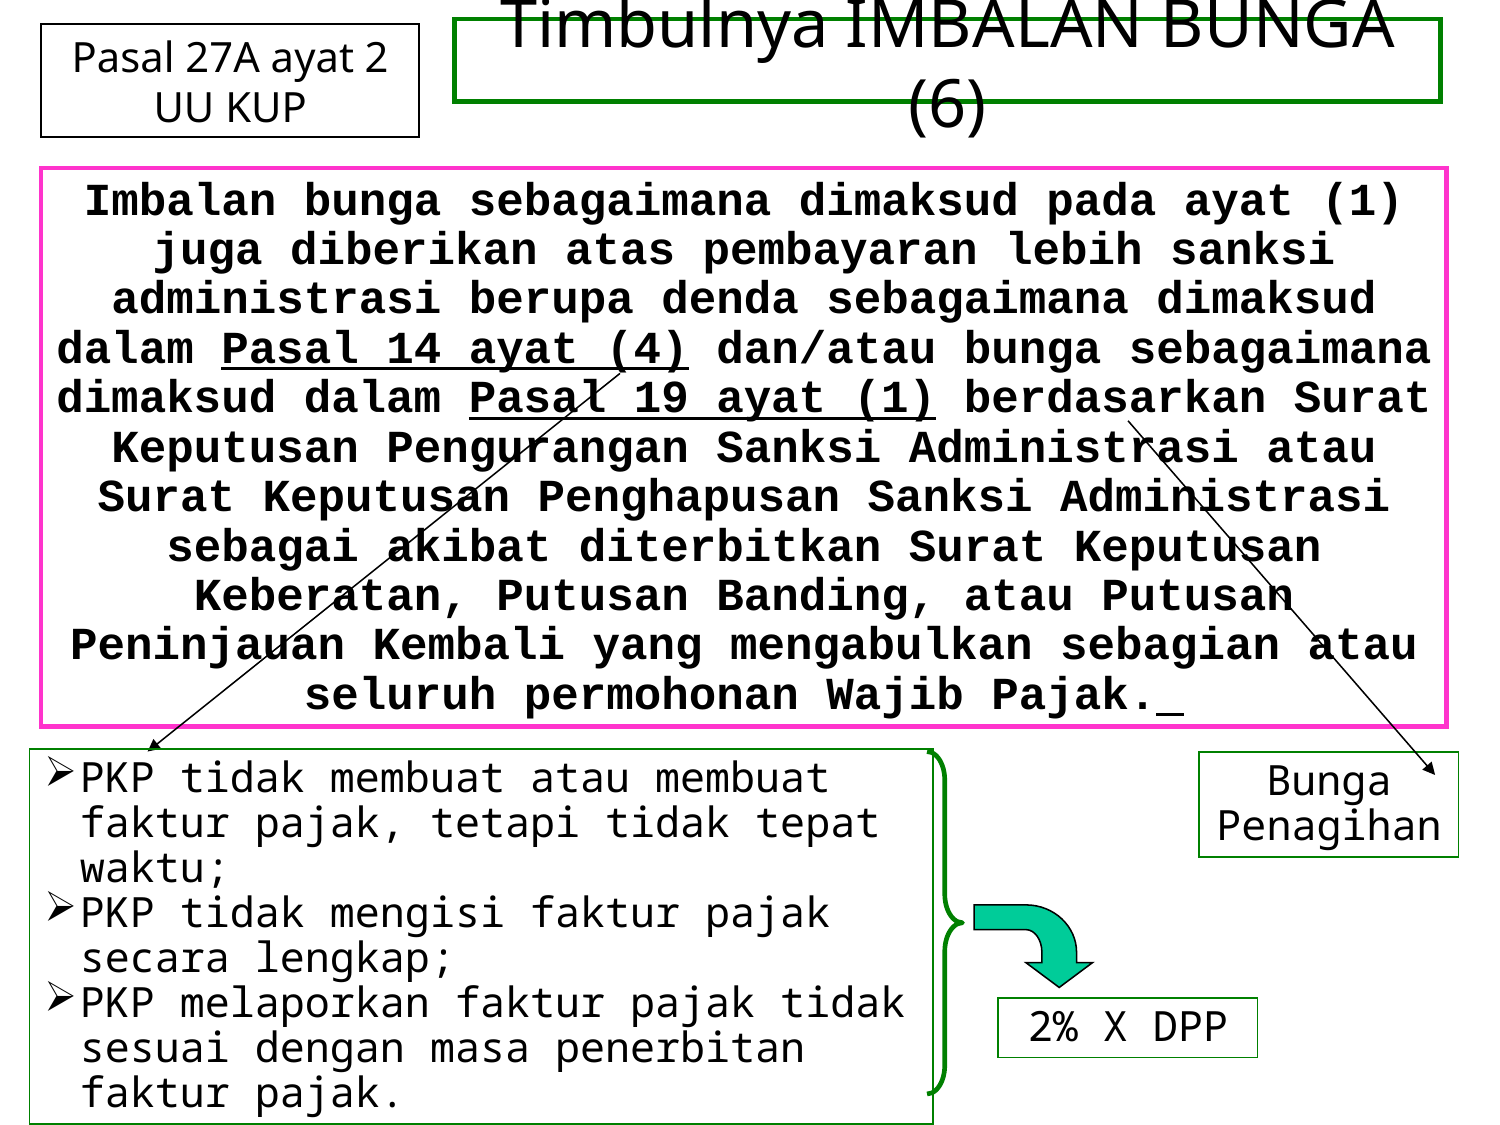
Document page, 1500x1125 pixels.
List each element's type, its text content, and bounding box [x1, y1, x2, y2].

text_box [927, 751, 963, 1094]
text_box [1127, 420, 1436, 775]
text_box Imbalan bunga sebagaimana dimaksud pada ayat (1) juga diberikan atas pembayaran lebih sanksi administrasi berupa denda sebagaimana dimaksud dalam Pasal 14 ayat (4) dan/atau bunga sebagaimana dimaksud dalam Pasal 19 ayat (1) berdasarkan Surat Keputusan Pengurangan Sanksi Administrasi atau Surat Keputusan Penghapusan Sanksi Administrasi sebagai akibat diterbitkan Surat Keputusan Keberatan, Putusan Banding, atau Putusan Peninjauan Kembali yang mengabulkan sebagian atau seluruh permohonan Wajib Pajak. [41, 167, 1447, 727]
text_box 2% X DPP [998, 997, 1258, 1058]
text_box [974, 904, 1093, 988]
title Timbulnya IMBALAN BUNGA (6) [454, 18, 1442, 103]
text_box PKP tidak membuat atau membuat faktur pajak, tetapi tidak tepat waktu; PKP tidak mengisi faktur pajak secara lengkap; PKP melaporkan faktur pajak tidak sesuai dengan masa penerbitan faktur pajak. [29, 748, 933, 1124]
text_box Bunga Penagihan [1199, 751, 1459, 857]
text_box [149, 373, 621, 748]
text_box Pasal 27A ayat 2 UU KUP [41, 23, 420, 138]
